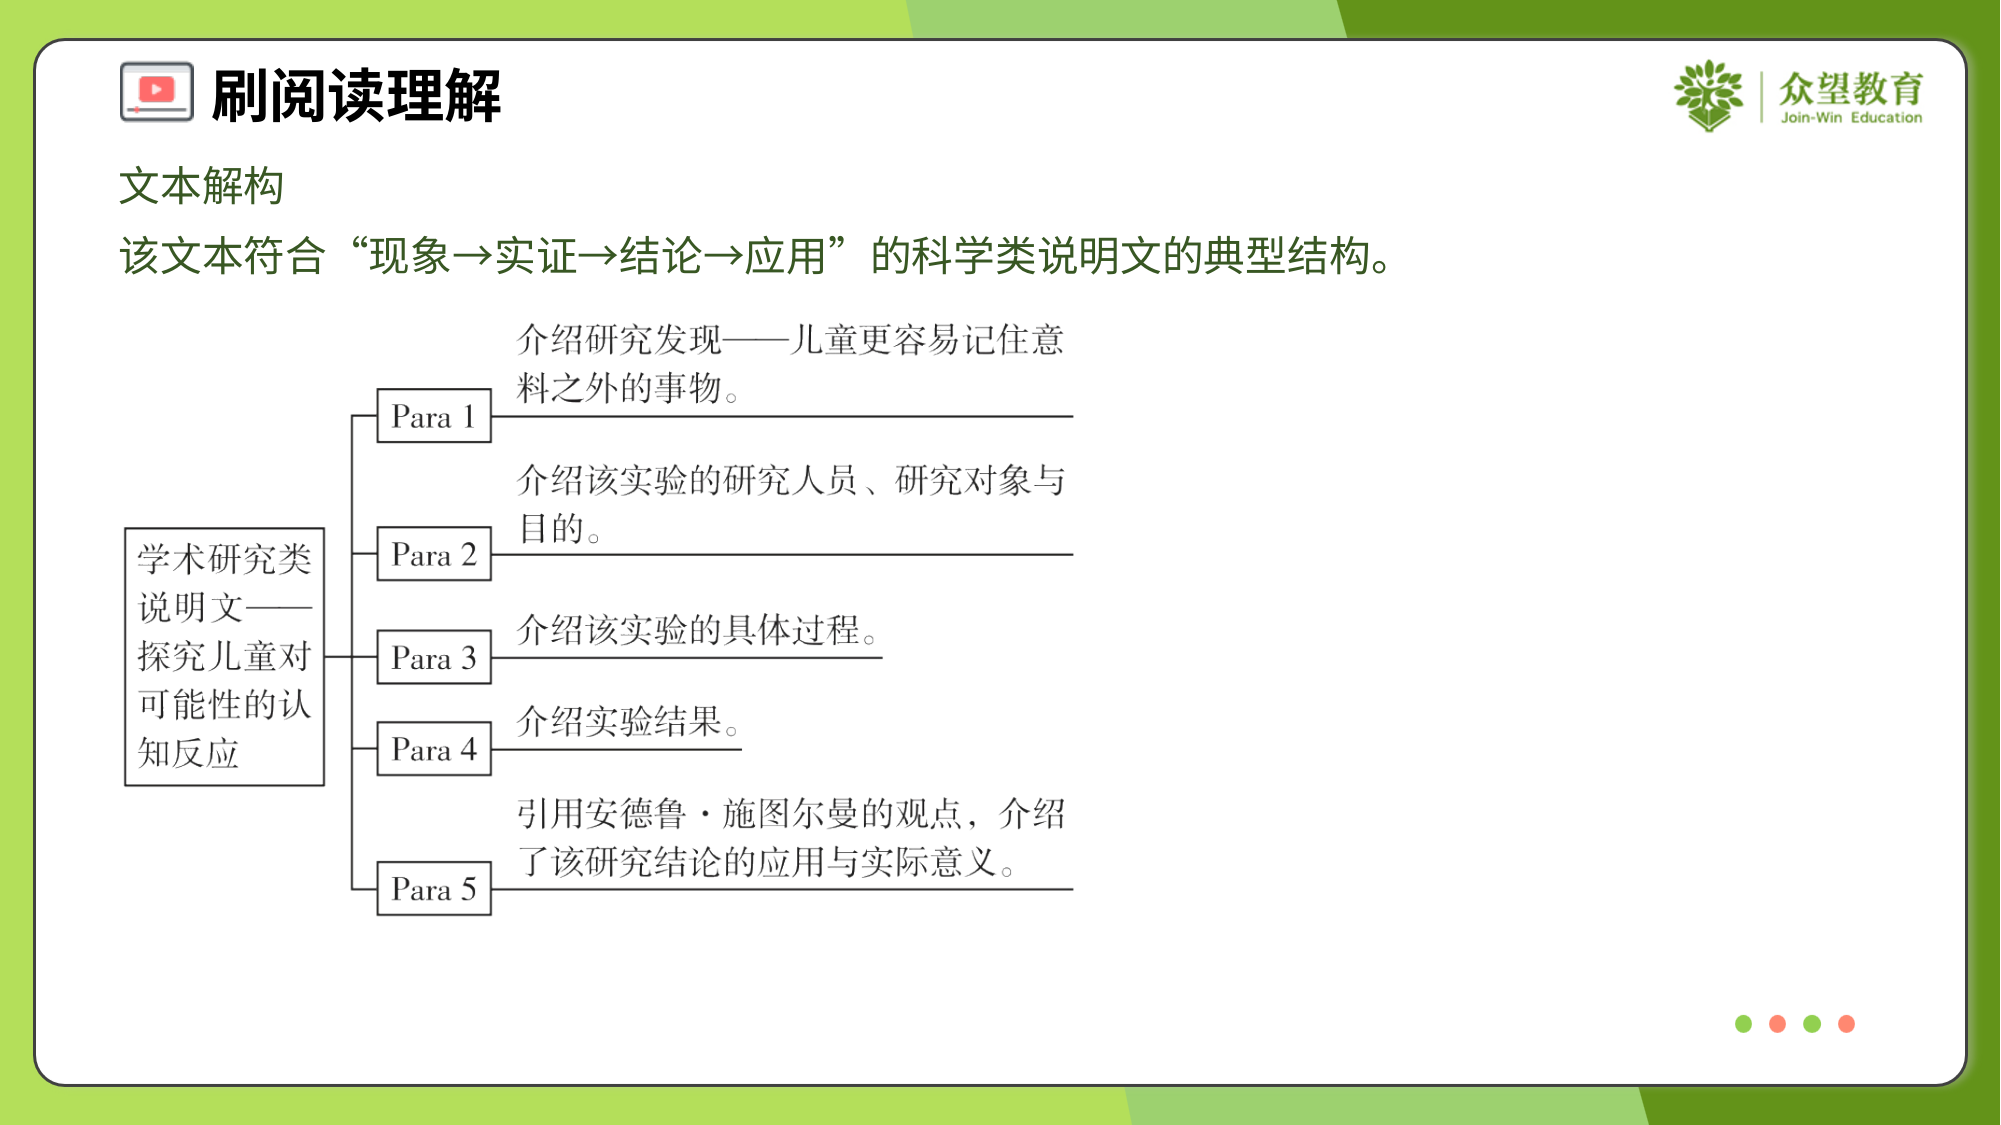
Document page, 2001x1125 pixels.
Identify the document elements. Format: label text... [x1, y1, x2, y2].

text_box 该文本符合“现象→实证→结论→应用”的科学类说明文的典型结构。 [118, 217, 1750, 343]
text_box 文本解构 [118, 147, 999, 216]
picture [0, 0, 2000, 1125]
